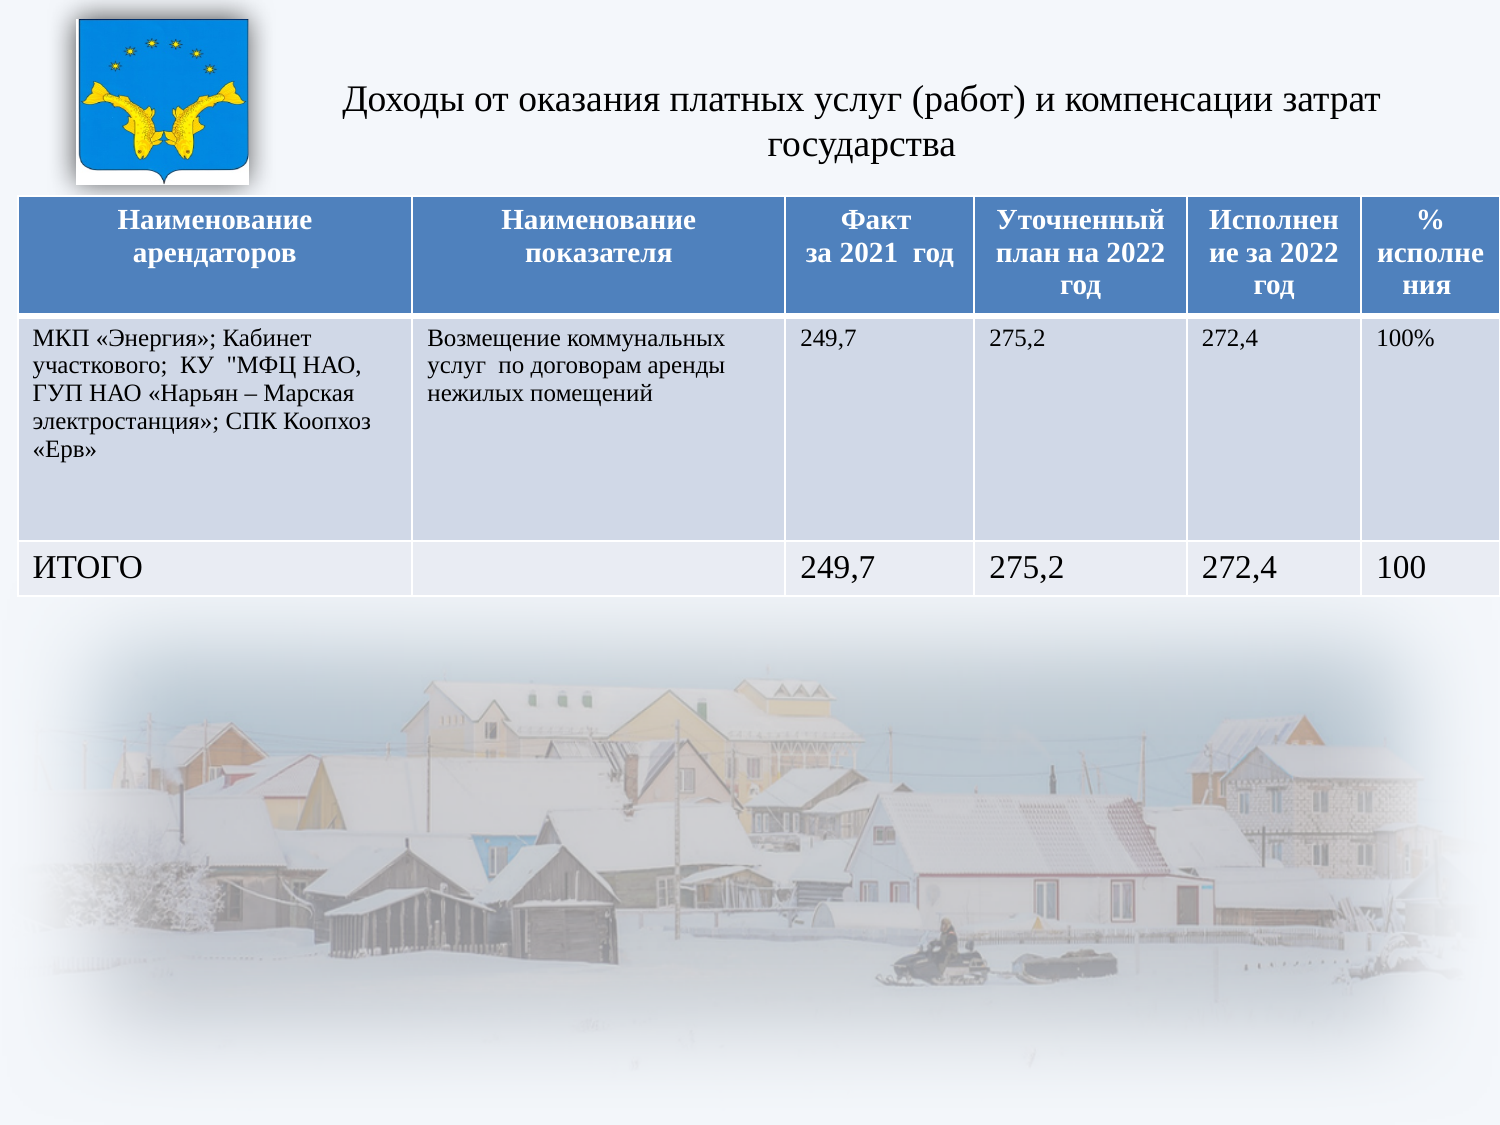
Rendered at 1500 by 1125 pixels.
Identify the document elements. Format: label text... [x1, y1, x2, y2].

table_cell МКП «Энергия»; Кабинет участкового; КУ "МФЦ НАО, ГУП НАО «Нарьян – Марская электростанция»; СПК Коопхоз «Ерв» [19, 319, 411, 540]
table_cell 275,2 [975, 319, 1186, 540]
table_cell 272,4 [1188, 319, 1360, 540]
picture [76, 18, 249, 185]
table_cell 272,4 [1188, 542, 1360, 549]
picture [0, 550, 1500, 1125]
table_header Уточненный план на 2022 год [975, 197, 1186, 313]
table_header Факт за 2021 год [786, 197, 973, 313]
table_cell 100% [1362, 319, 1499, 540]
table_cell 100 [1362, 542, 1499, 550]
table_cell [413, 542, 784, 549]
table_cell Возмещение коммунальных услуг по договорам аренды нежилых помещений [413, 319, 784, 540]
table_header % исполнения [1362, 197, 1499, 313]
table_cell 275,2 [975, 542, 1186, 549]
table_cell ИТОГО [19, 542, 411, 549]
table_cell 249,7 [786, 542, 973, 549]
table_header Наименование арендаторов [19, 197, 411, 313]
text_box Доходы от оказания платных услуг (работ) и компенсации затрат государства [277, 66, 1447, 172]
table_header Исполнение за 2022 год [1188, 197, 1360, 313]
table_header Наименование показателя [413, 197, 784, 313]
table_cell 249,7 [786, 319, 973, 540]
